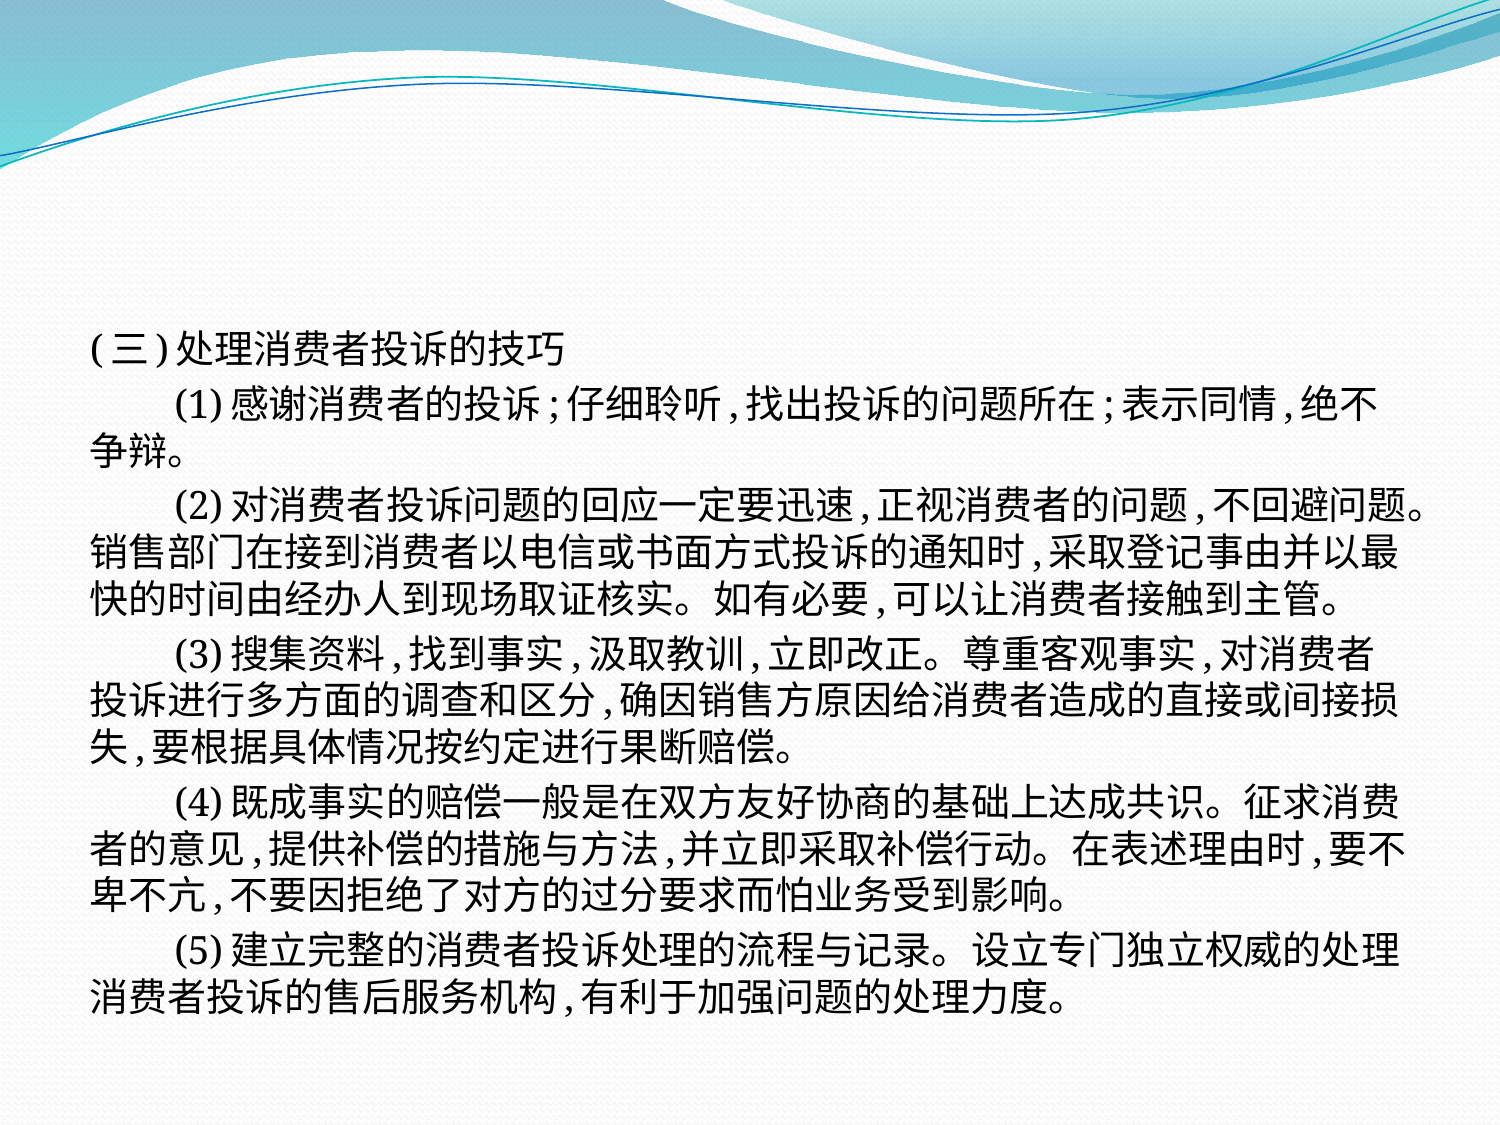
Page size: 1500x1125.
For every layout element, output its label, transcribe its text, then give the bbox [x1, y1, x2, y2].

list (三)处理消费者投诉的技巧 (1)感谢消费者的投诉;仔细聆听,找出投诉的问题所在;表示同情,绝不争辩。 (2)对消费者投诉问题的回应一定要迅速,正视消费者的问题,不回避问题。销售部门在接到消费者以电信或书面方式投诉的通知时,采取登记事由并以最快的时间由经办人到现场取证核实。如有必要,可以让消费者接触到主管。 (3)搜集资料,找到事实,汲取教训,立即改正。尊重客观事实,对消费者投诉进行多方面的调查和区分,确因销售方原因给消费者造成的直接或间接损失,要根据具体情况按约定进行果断赔偿。 (4)既成事实的赔偿一般是在双方友好协商的基础上达成共识。征求消费者的意见,提供补偿的措施与方法,并立即采取补偿行动。在表述理由时,要不卑不亢,不要因拒绝了对方的过分要求而怕业务受到影响。 (5)建立完整的消费者投诉处理的流程与记录。设立专门独立权威的处理消费者投诉的售后服务机构,有利于加强问题的处理力度。 [75, 317, 1425, 1038]
